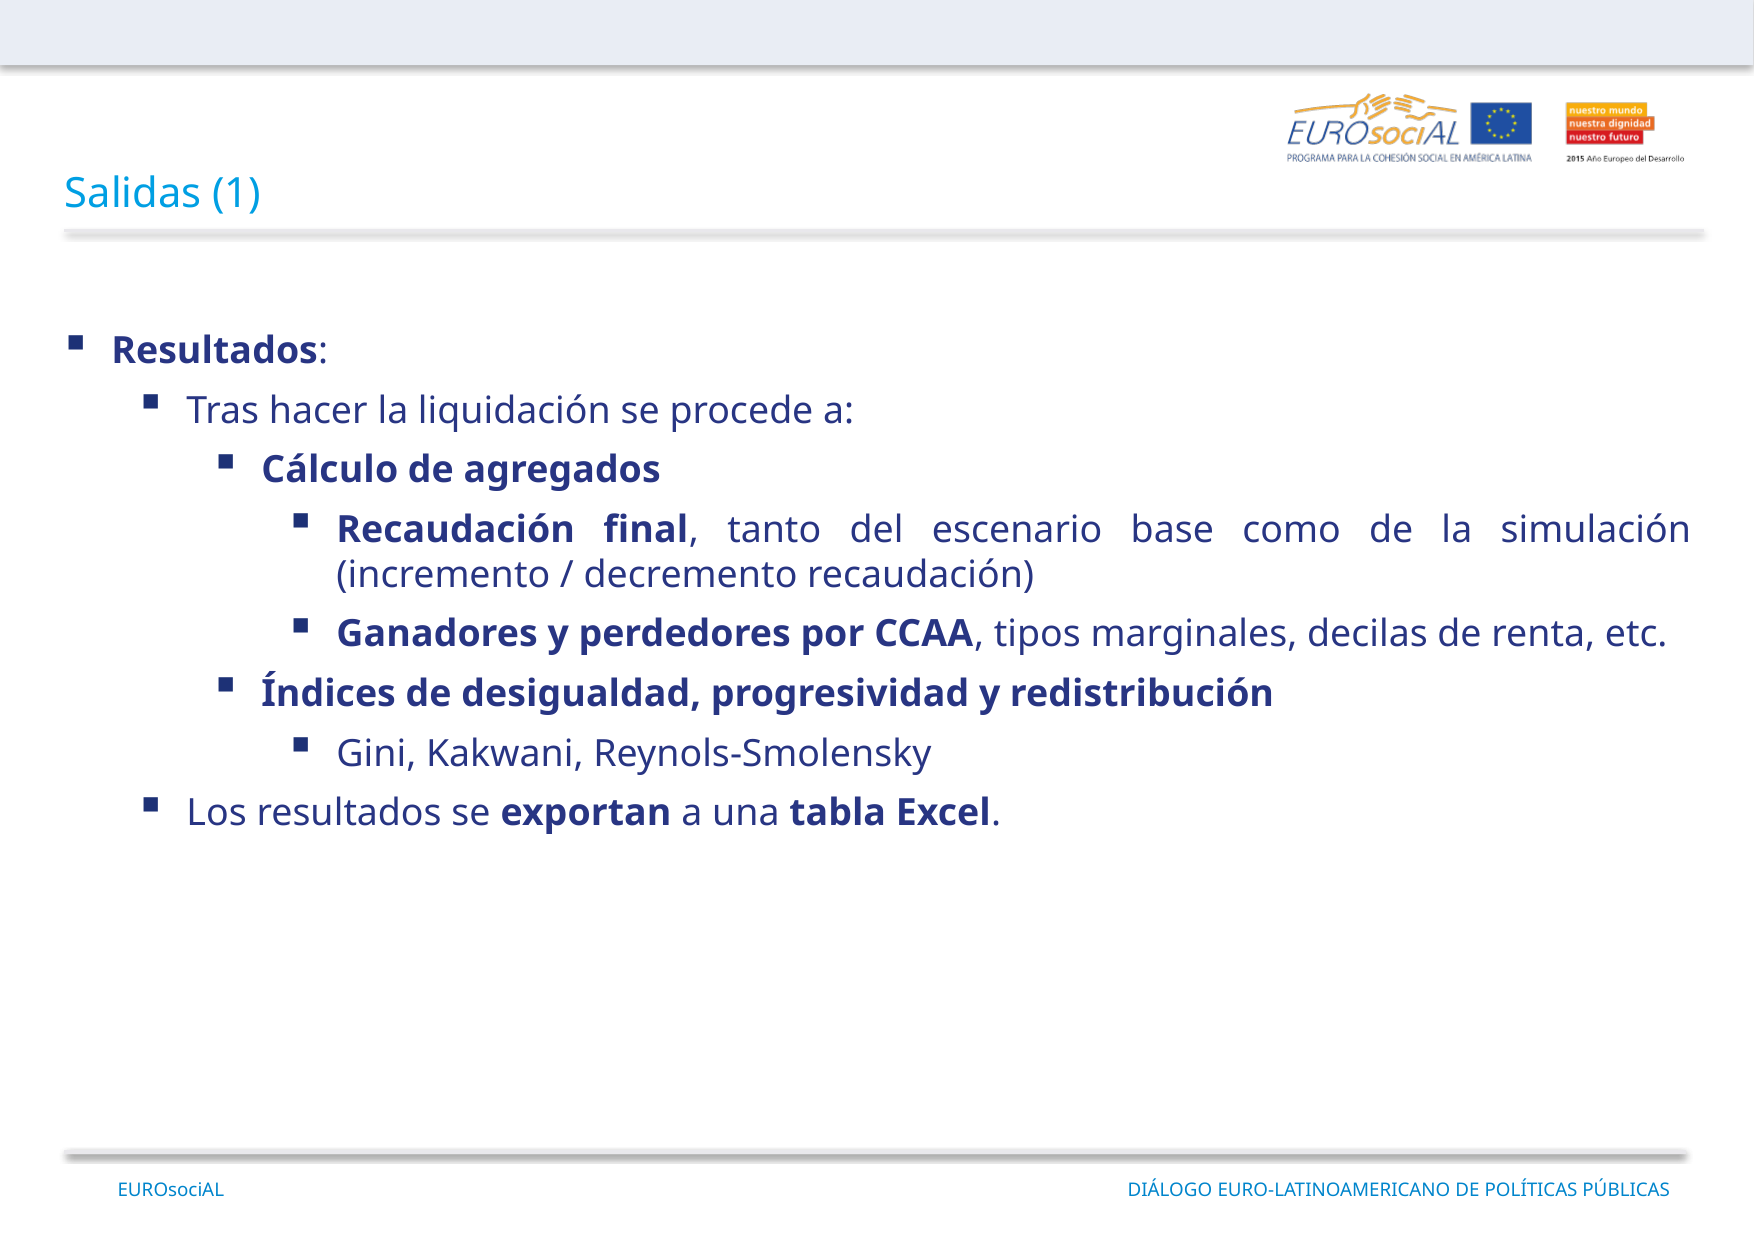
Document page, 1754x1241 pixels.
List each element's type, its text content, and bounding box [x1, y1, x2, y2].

text_box Resultados: Tras hacer la liquidación se procede a: Cálculo de agregados Recaudación final, tanto del escenario base como de la simulación (incremento / decremento recaudación) Ganadores y perdedores por CCAA, tipos marginales, decilas de renta, etc. Índices de desigualdad, progresividad y redistribución Gini, Kakwani, Reynols-Smolensky Los resultados se exportan a una tabla Excel. [64, 252, 1692, 1140]
text_box Salidas (1) [49, 158, 1628, 233]
picture [1278, 88, 1692, 173]
